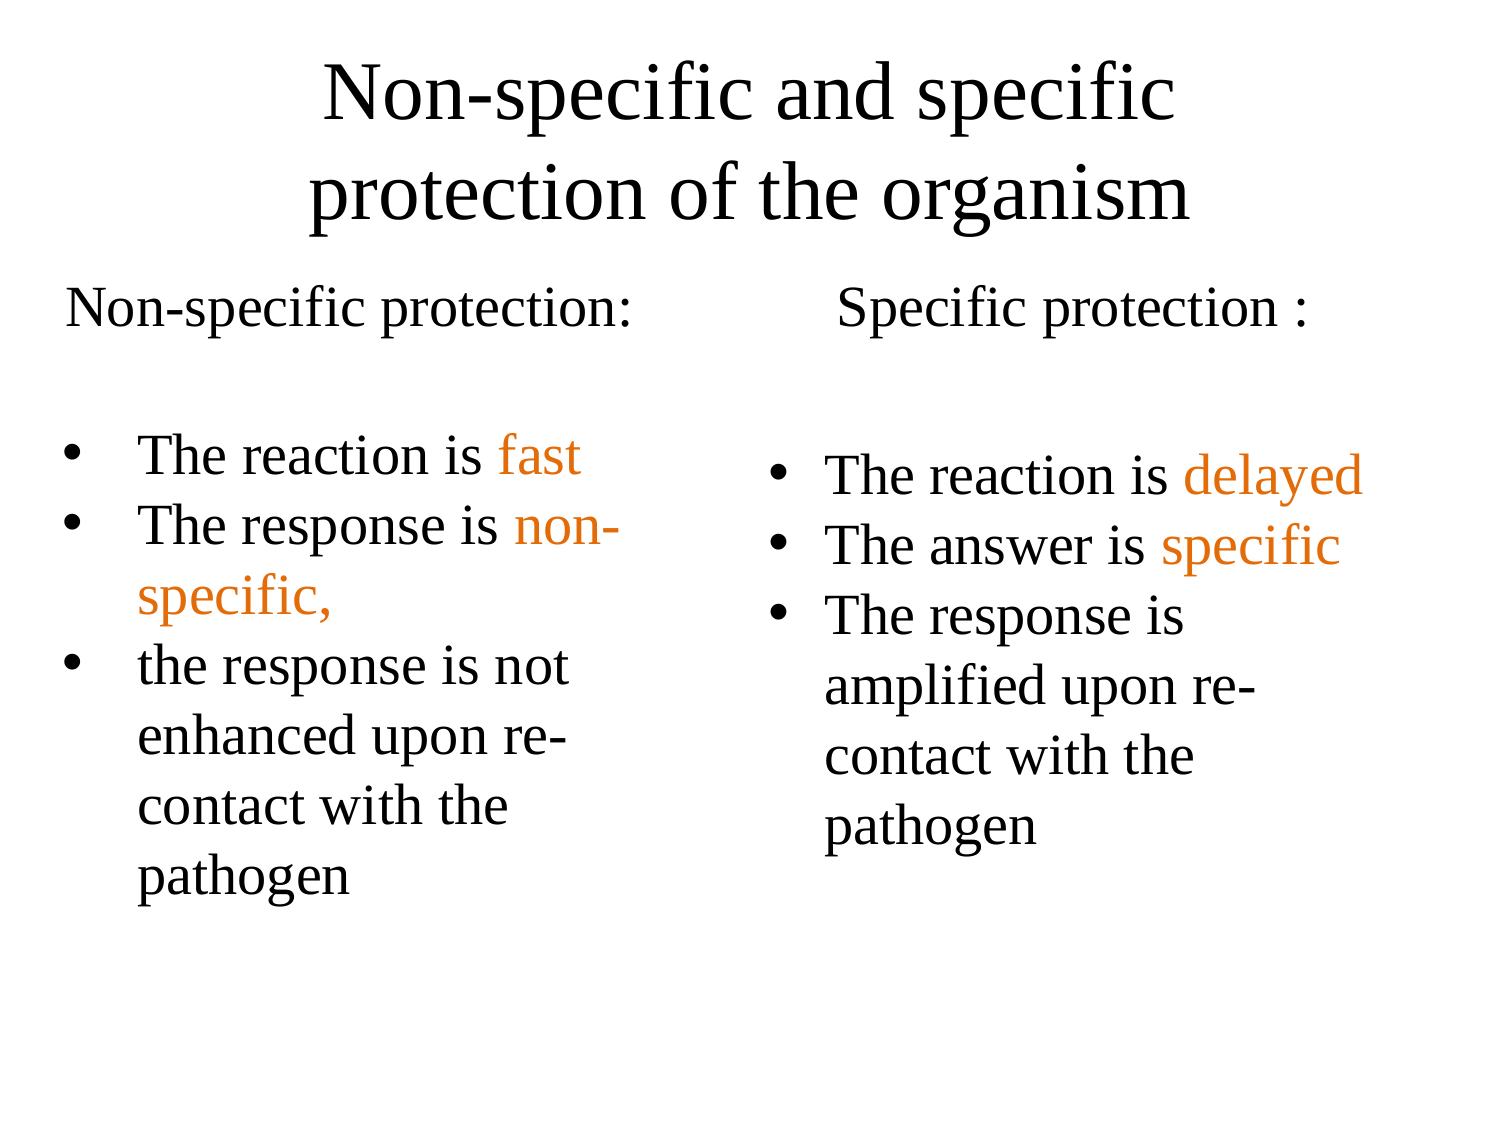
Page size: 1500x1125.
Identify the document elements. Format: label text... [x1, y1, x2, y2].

text_box The reaction is fast The response is non-specific, the response is not enhanced upon re-contact with the pathogen [45, 377, 736, 945]
text_box Non-specific protection: Specific protection : [62, 267, 1327, 338]
title Non-specific and specific protection of the organism [102, 36, 1398, 237]
list The reaction is delayed The answer is specific The response is amplified upon re-contact with the pathogen [99, 436, 1382, 1074]
